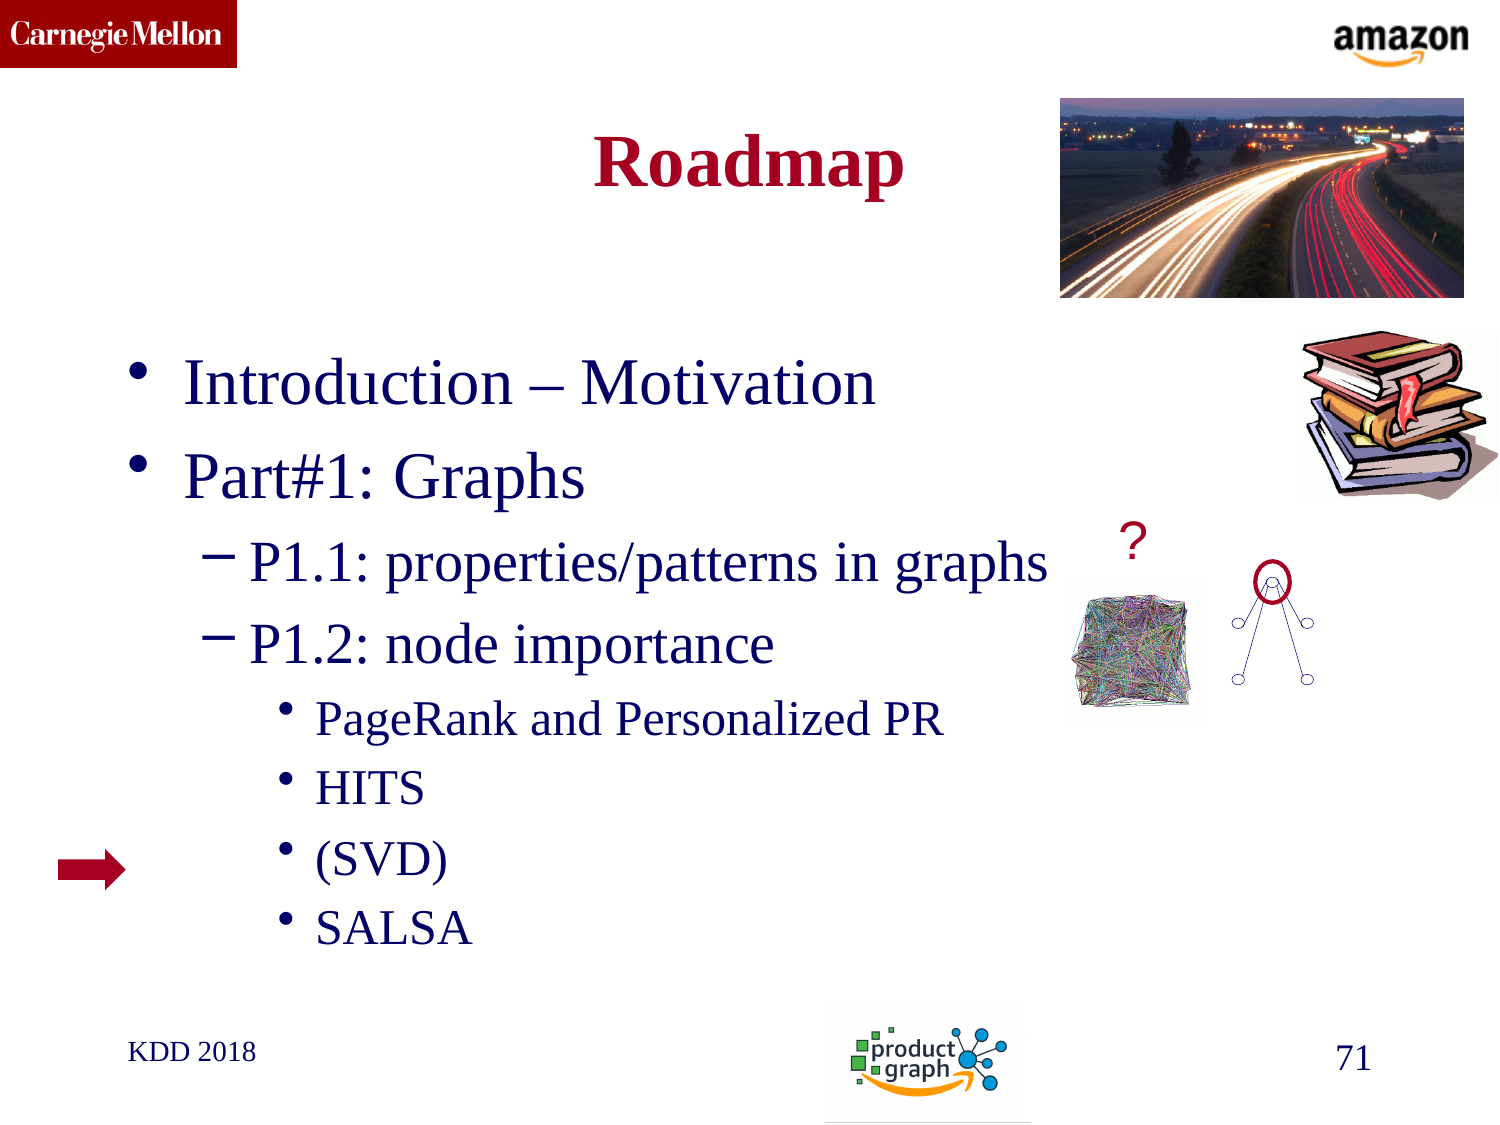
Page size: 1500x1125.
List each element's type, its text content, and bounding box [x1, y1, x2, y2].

list Introduction – Motivation Part#1: Graphs P1.1: properties/patterns in graphs P1.2: node importance PageRank and Personalized PR HITS (SVD) SALSA [112, 237, 1388, 1001]
slide_number KDD 2018 [112, 1024, 426, 1101]
picture [0, 0, 237, 68]
slide_number 71 [1074, 1024, 1388, 1101]
picture [1063, 576, 1202, 729]
text_box [58, 848, 126, 891]
picture [1060, 98, 1464, 299]
title Roadmap [112, 99, 1058, 213]
picture [1302, 329, 1499, 501]
text_box ? [1103, 497, 1164, 574]
text_box [1256, 561, 1289, 575]
picture [1322, 4, 1484, 88]
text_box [1231, 576, 1314, 686]
